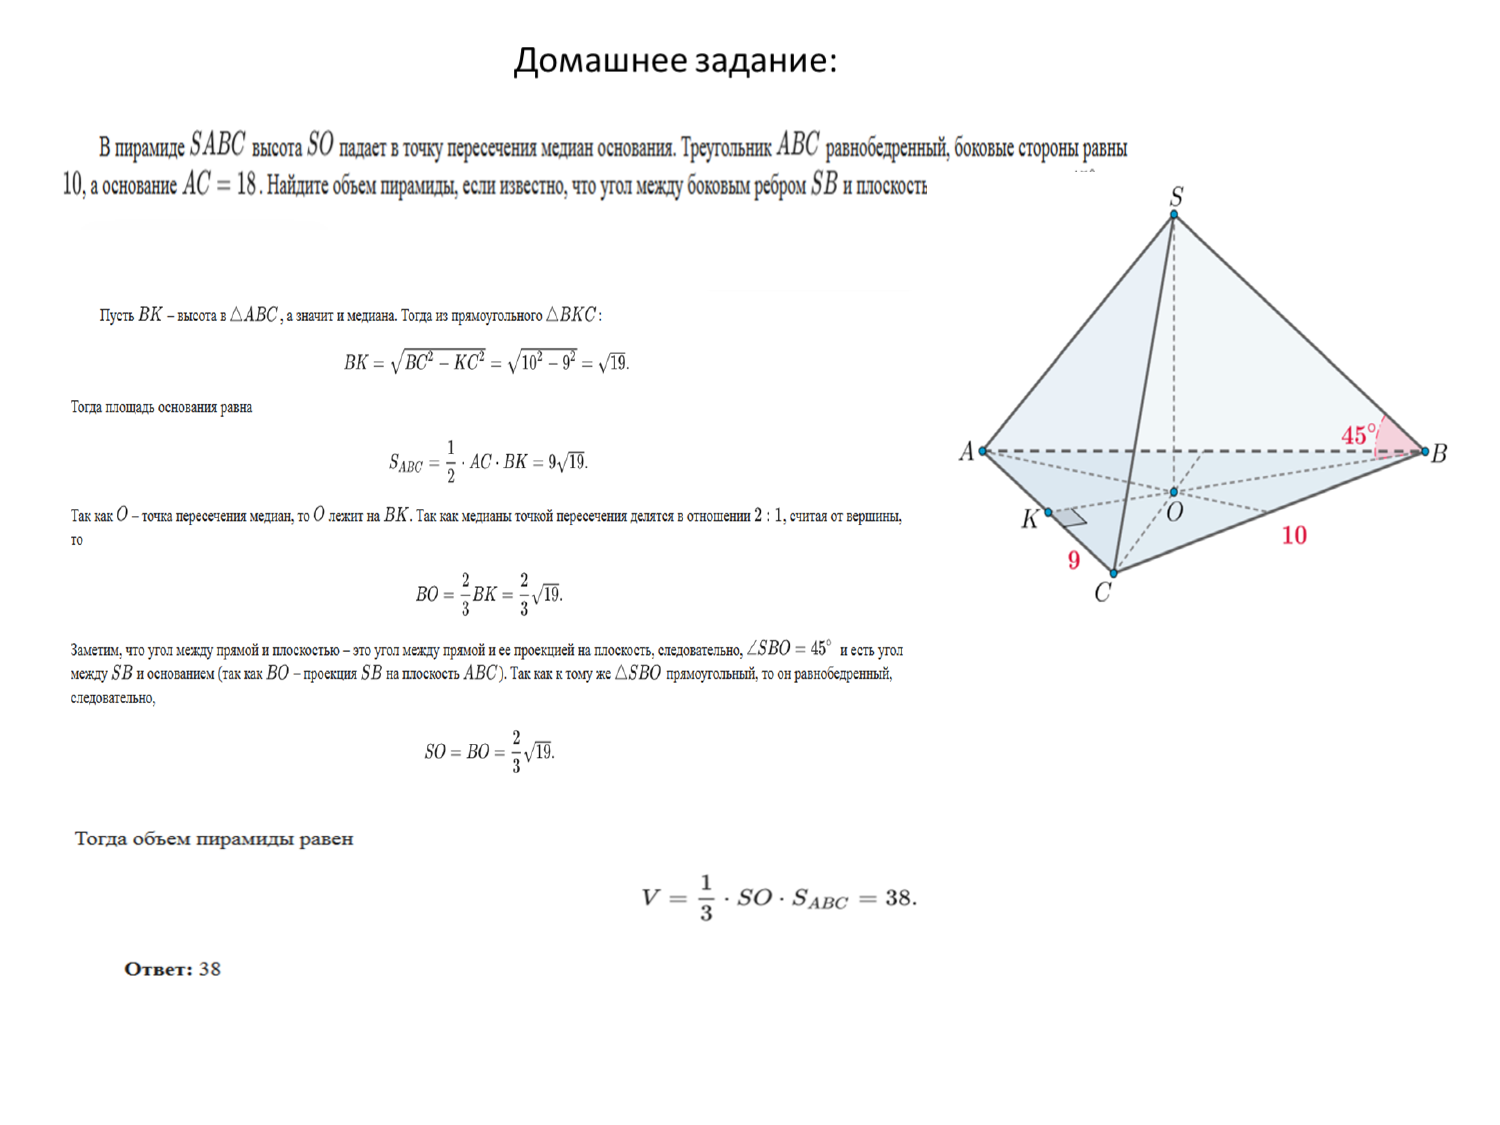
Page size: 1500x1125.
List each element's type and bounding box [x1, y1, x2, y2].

picture [489, 24, 861, 105]
picture [64, 290, 916, 780]
picture [65, 823, 928, 996]
picture [52, 115, 1459, 615]
